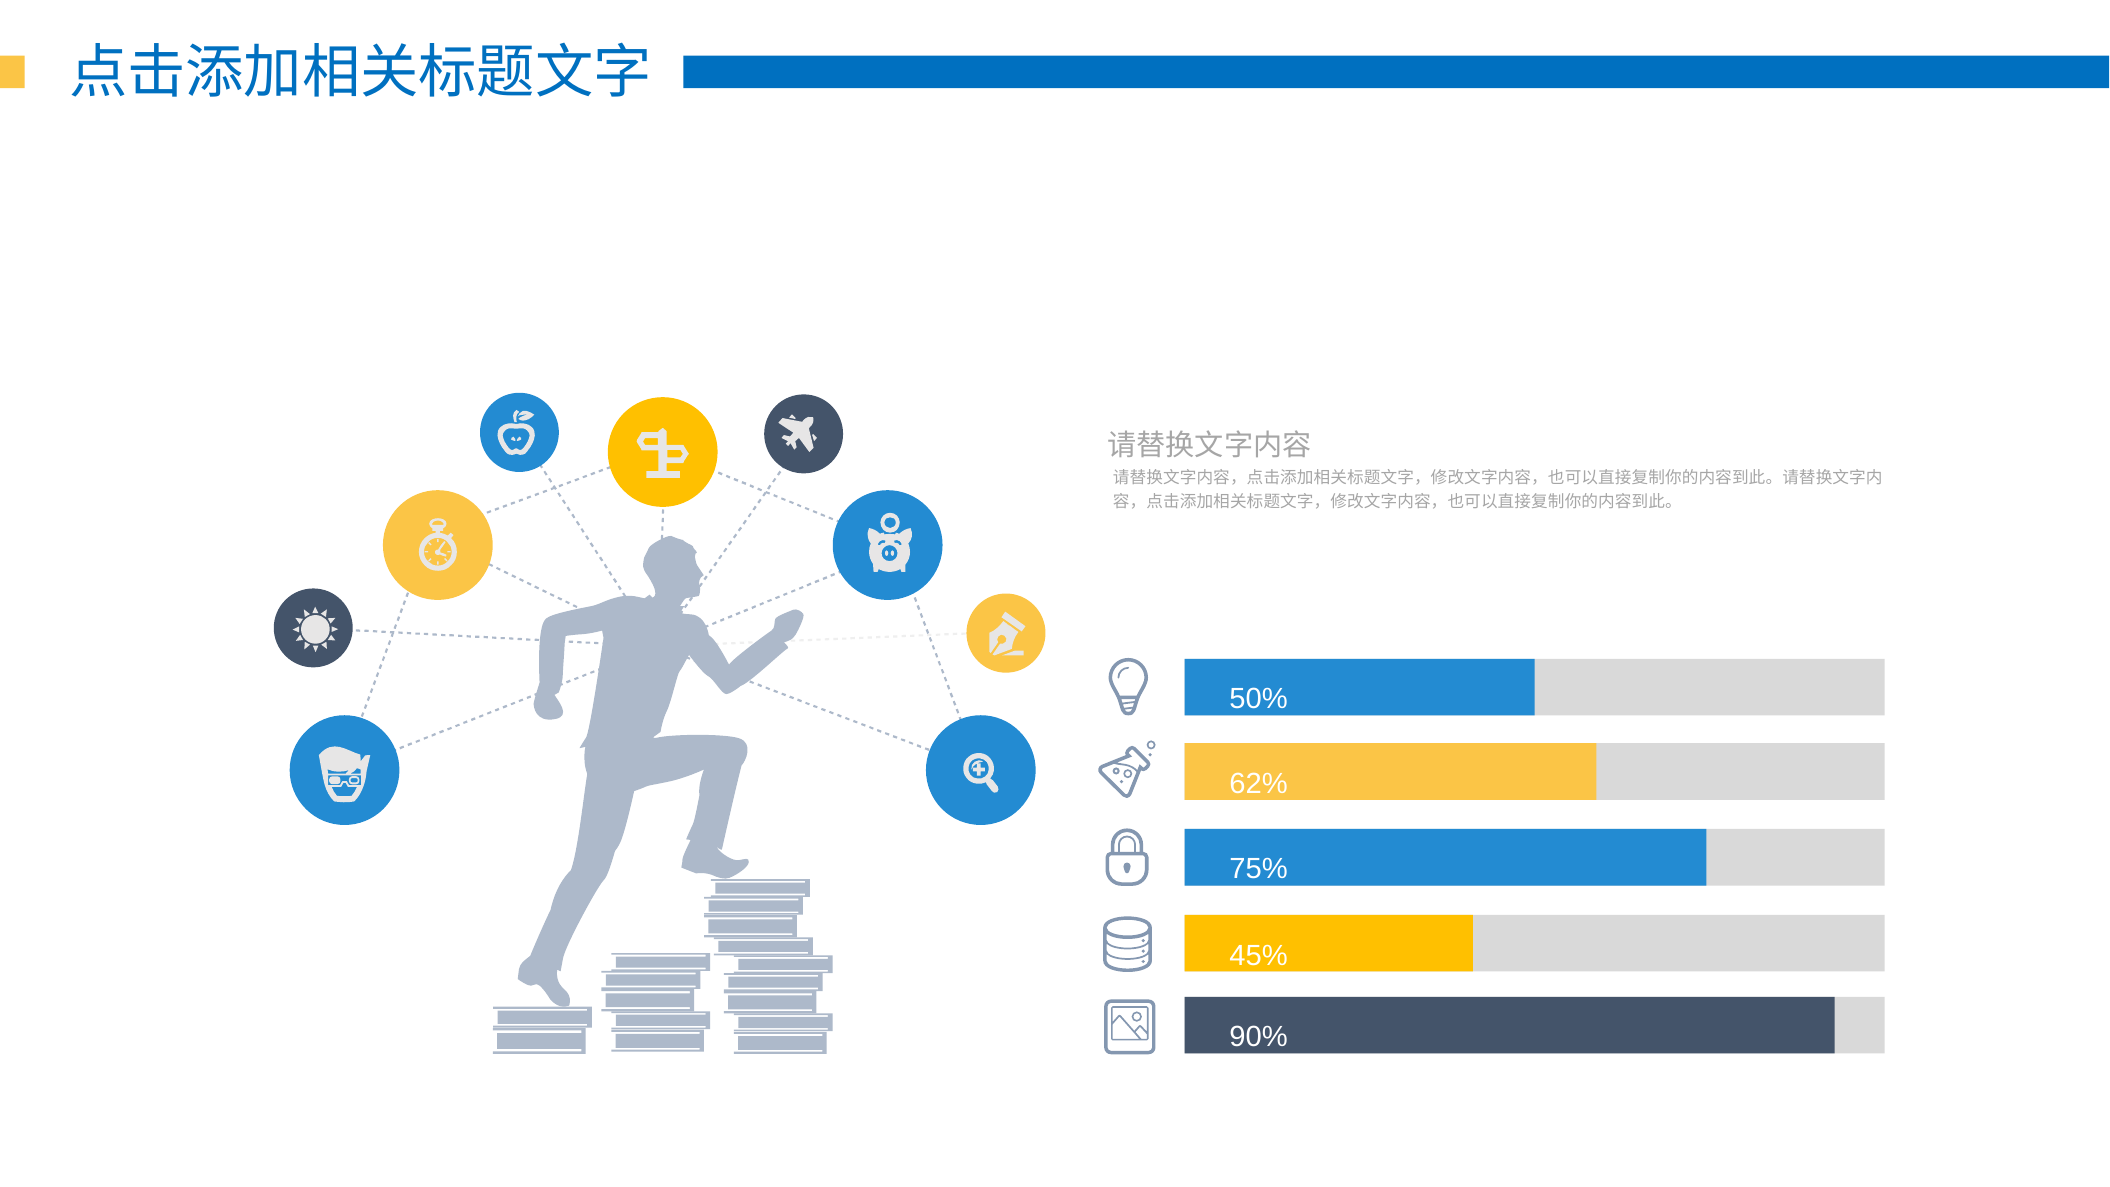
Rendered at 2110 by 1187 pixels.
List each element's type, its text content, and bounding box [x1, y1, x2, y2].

text_box 50% [1208, 662, 1333, 726]
text_box [1184, 658, 1536, 716]
text_box [1184, 742, 1597, 801]
text_box 90% [1208, 1000, 1333, 1064]
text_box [1103, 916, 1152, 973]
text_box [0, 55, 26, 89]
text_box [1105, 828, 1149, 886]
text_box [1184, 828, 1707, 887]
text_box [1098, 740, 1156, 798]
text_box [1536, 658, 1886, 716]
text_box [269, 388, 1050, 1054]
text_box [1836, 996, 1886, 1055]
text_box [1707, 828, 1886, 887]
text_box [1597, 742, 1886, 801]
text_box 请替换文字内容，点击添加相关标题文字，修改文字内容，也可以直接复制你的内容到此。请替换文字内容，点击添加相关标题文字，修改文字内容，也可以直接复制你的内容到此。 [1097, 455, 1910, 519]
text_box [1184, 996, 1836, 1055]
text_box 请替换文字内容 [1091, 410, 1335, 469]
text_box 62% [1208, 746, 1333, 810]
text_box 点击添加相关标题文字 [54, 26, 667, 112]
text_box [1108, 657, 1149, 716]
text_box [682, 55, 2110, 89]
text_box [1104, 999, 1156, 1055]
text_box [1474, 914, 1886, 972]
text_box 75% [1208, 832, 1333, 896]
text_box [1184, 914, 1474, 972]
text_box 45% [1208, 918, 1333, 982]
